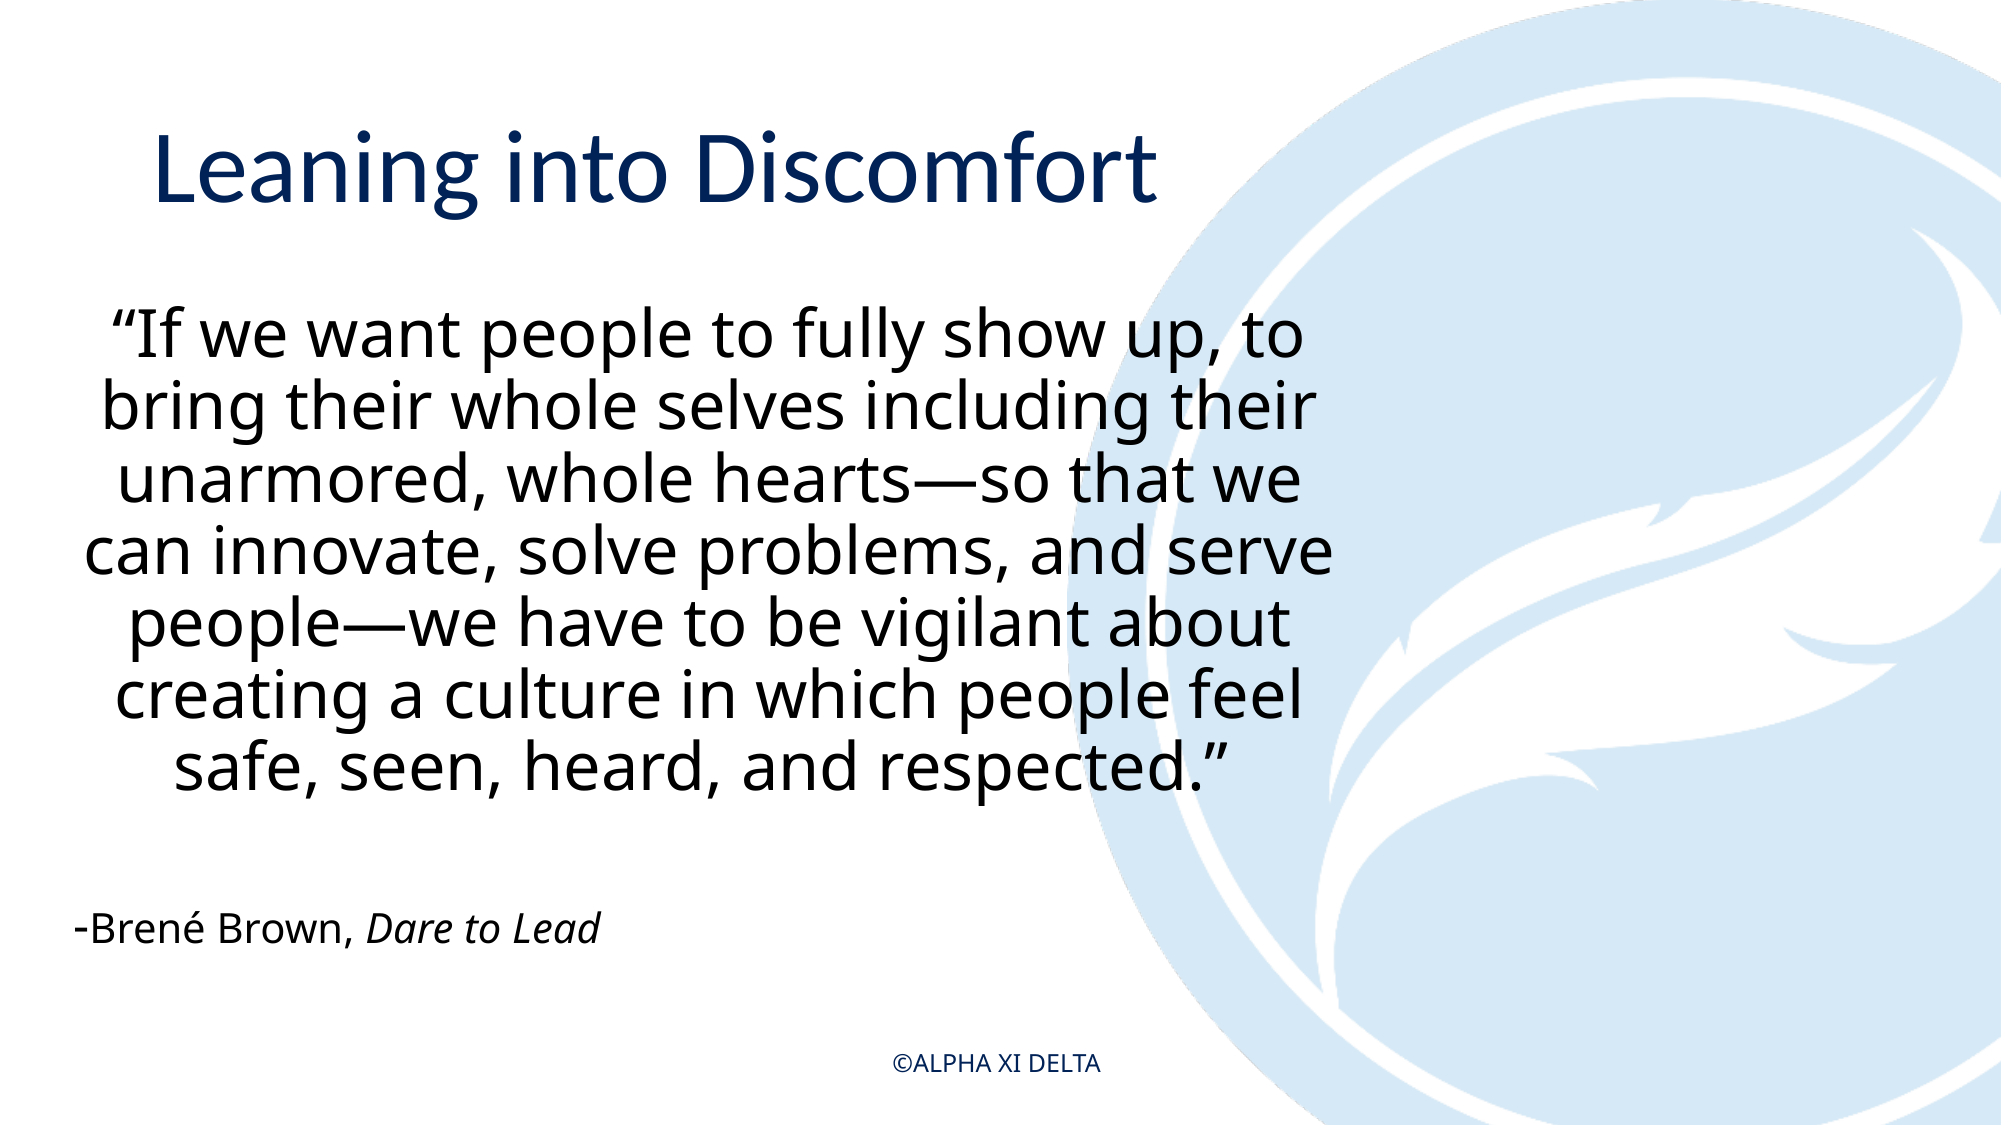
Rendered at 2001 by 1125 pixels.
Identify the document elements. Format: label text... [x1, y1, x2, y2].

footer ©ALPHA XI DELTA [137, 1032, 1863, 1092]
list “If we want people to fully show up, to bring their whole selves including their unarmored, whole hearts—so that we can innovate, solve problems, and serve people—we have to be vigilant about creating a culture in which people feel safe, seen, heard, and respected.” -Brené Brown, Dare to Lead [58, 292, 1362, 968]
title Leaning into Discomfort [137, 59, 1863, 278]
